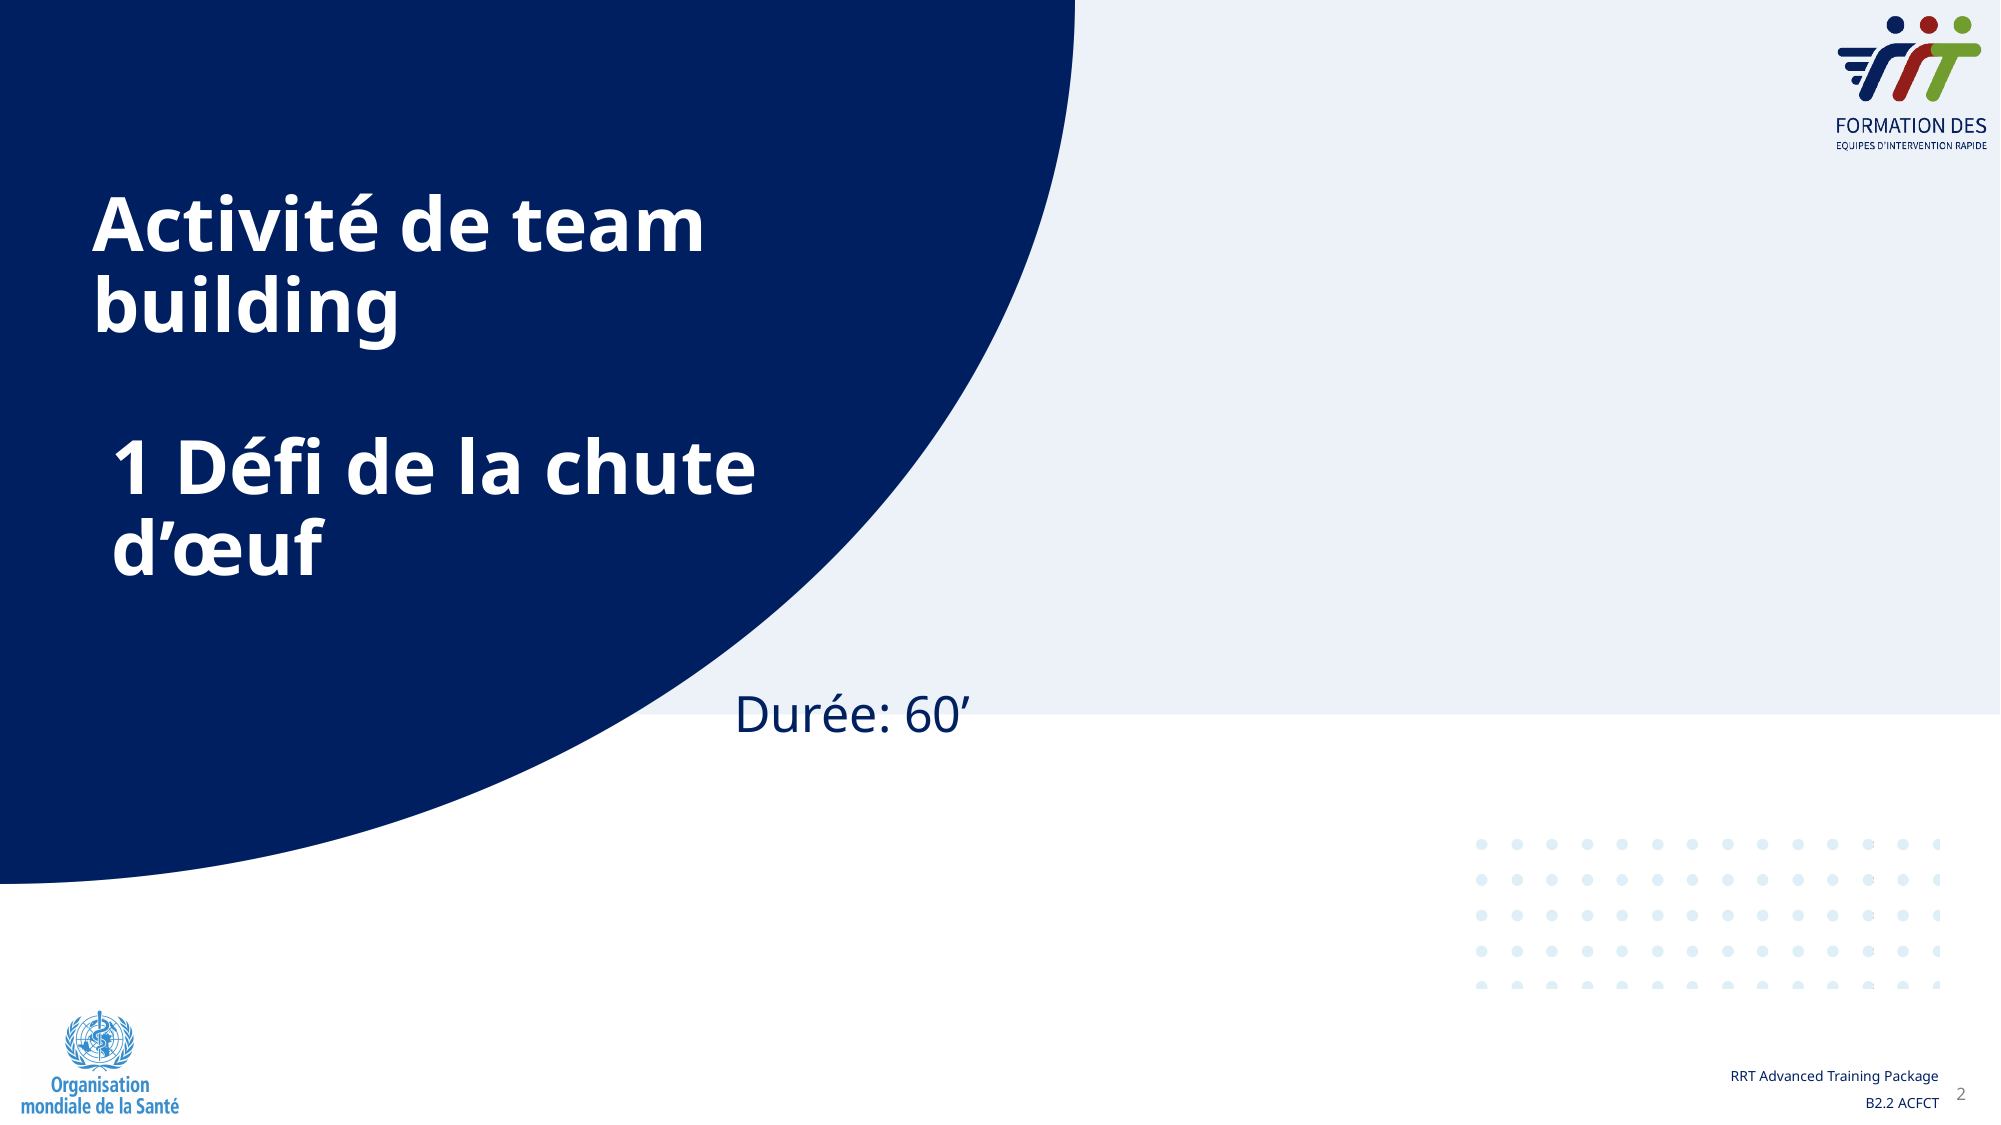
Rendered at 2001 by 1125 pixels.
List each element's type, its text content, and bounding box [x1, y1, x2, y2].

picture [0, 0, 1075, 884]
picture [1836, 15, 1987, 151]
text_box Durée: 60’ [728, 675, 1122, 751]
picture [1476, 839, 1940, 989]
title Activité de team building 1 Défi de la chute d’œuf [84, 213, 822, 657]
picture [20, 1009, 180, 1115]
